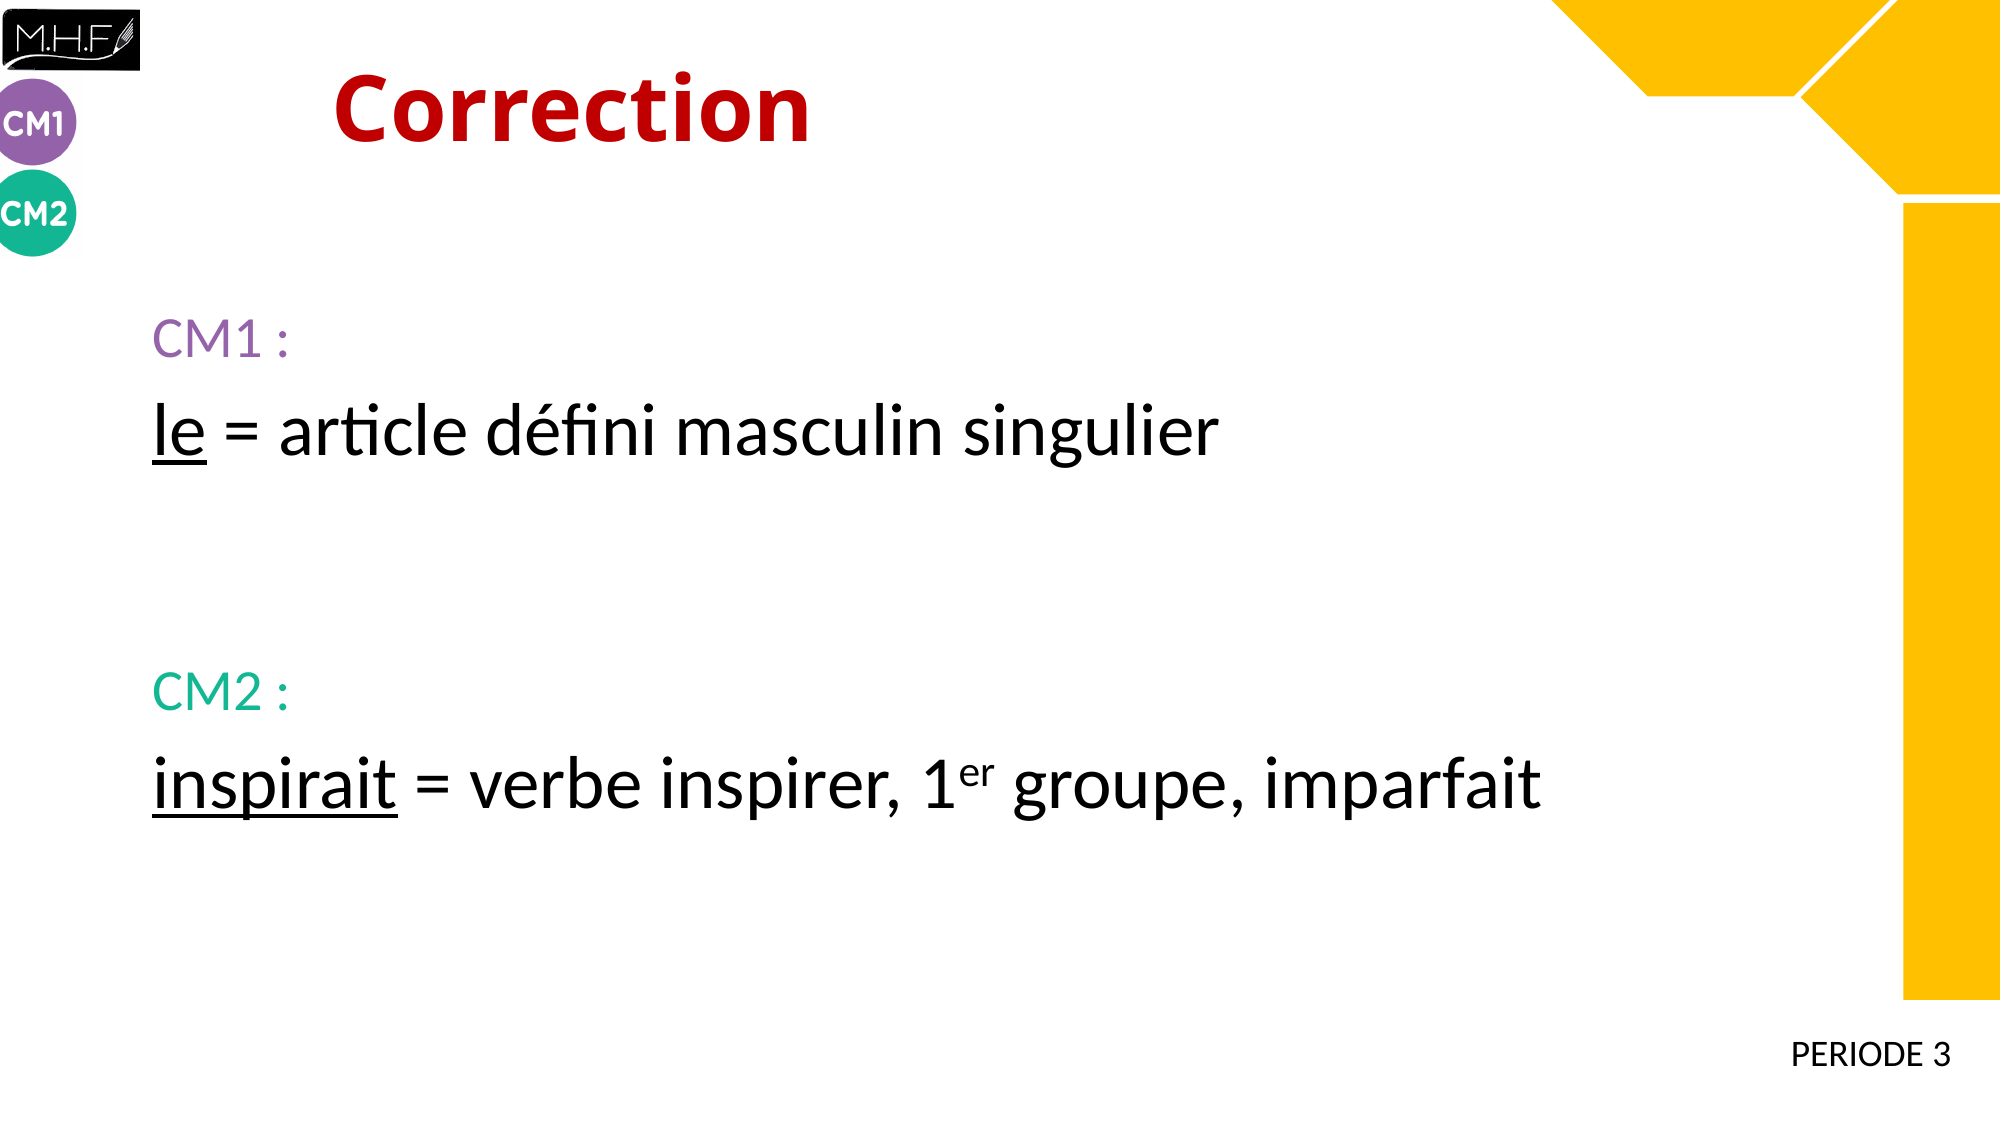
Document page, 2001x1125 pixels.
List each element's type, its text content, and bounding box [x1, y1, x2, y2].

text_box PERIODE 3 [1362, 1021, 1967, 1125]
picture [0, 7, 140, 259]
text_box [1902, 202, 2000, 1001]
text_box [1799, 0, 2000, 196]
title Correction [316, 3, 1863, 221]
list CM1 : le = article défini masculin singulier CM2 : inspirait = verbe inspirer, 1er groupe, imparfait [137, 299, 1863, 1014]
text_box [1549, 0, 1892, 98]
